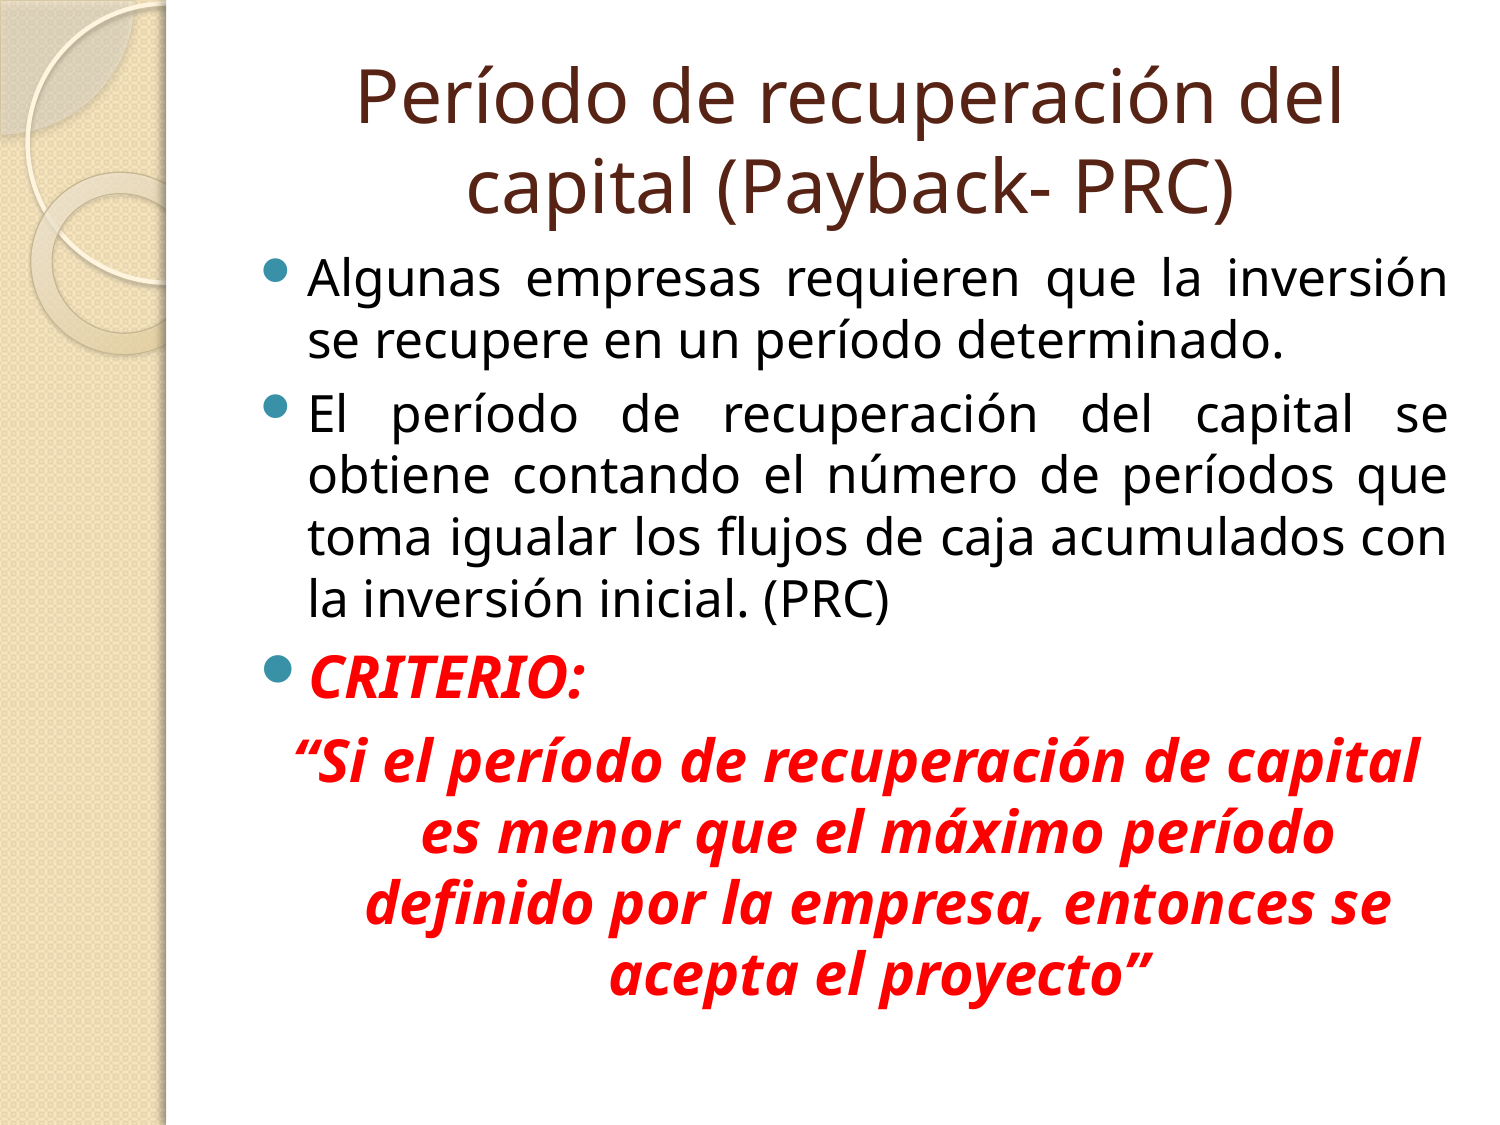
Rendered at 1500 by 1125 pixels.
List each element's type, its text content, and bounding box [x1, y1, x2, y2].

title Período de recuperación del capital (Payback- PRC) [235, 45, 1466, 233]
list Algunas empresas requieren que la inversión se recupere en un período determinado. El período de recuperación del capital se obtiene contando el número de períodos que toma igualar los flujos de caja acumulados con la inversión inicial. (PRC) CRITERIO: “Si el período de recuperación de capital es menor que el máximo período definido por la empresa, entonces se acepta el proyecto” [235, 237, 1466, 1025]
